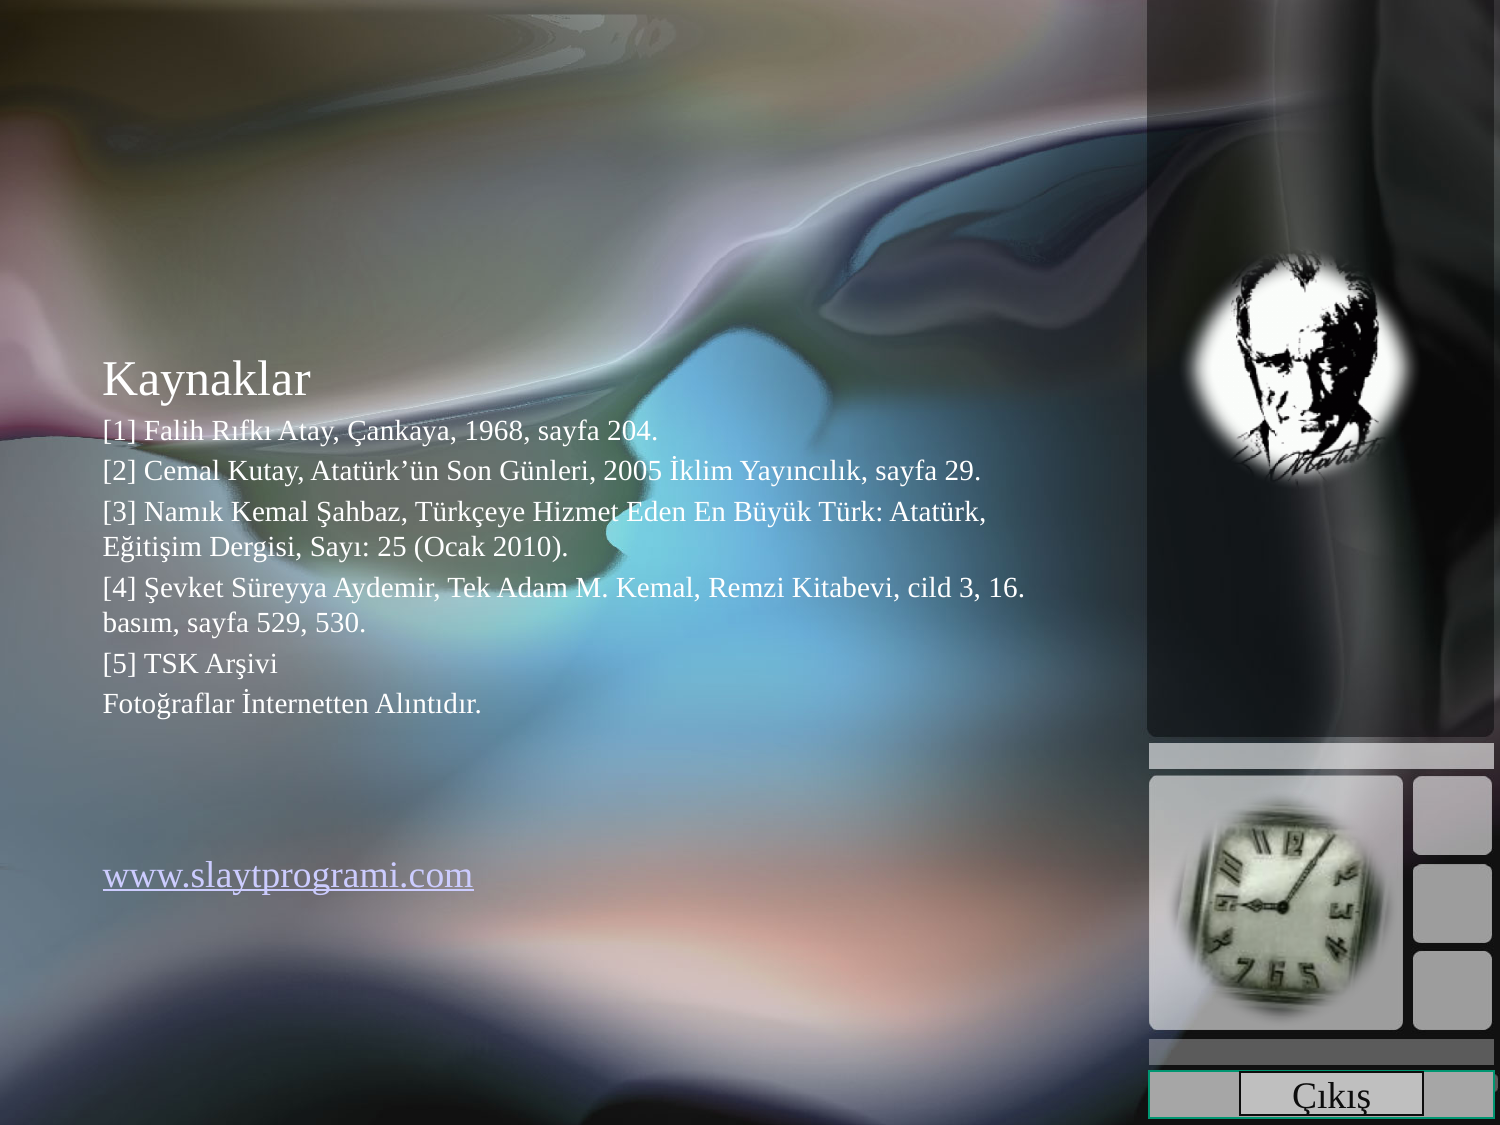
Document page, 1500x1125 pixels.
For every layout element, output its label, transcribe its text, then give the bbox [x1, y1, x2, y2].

text_box Çıkış [1239, 1071, 1424, 1116]
subtitle Kaynaklar [1] Falih Rıfkı Atay, Çankaya, 1968, sayfa 204. [2] Cemal Kutay, Atatürk’ün Son Günleri, 2005 İklim Yayıncılık, sayfa 29. [3] Namık Kemal Şahbaz, Türkçeye Hizmet Eden En Büyük Türk: Atatürk, Eğitişim Dergisi, Sayı: 25 (Ocak 2010). [4] Şevket Süreyya Aydemir, Tek Adam M. Kemal, Remzi Kitabevi, cild 3, 16. basım, sayfa 529, 530. [5] TSK Arşivi Fotoğraflar İnternetten Alıntıdır. www.slaytprogrami.com [87, 337, 1063, 950]
picture [0, 0, 1500, 1125]
